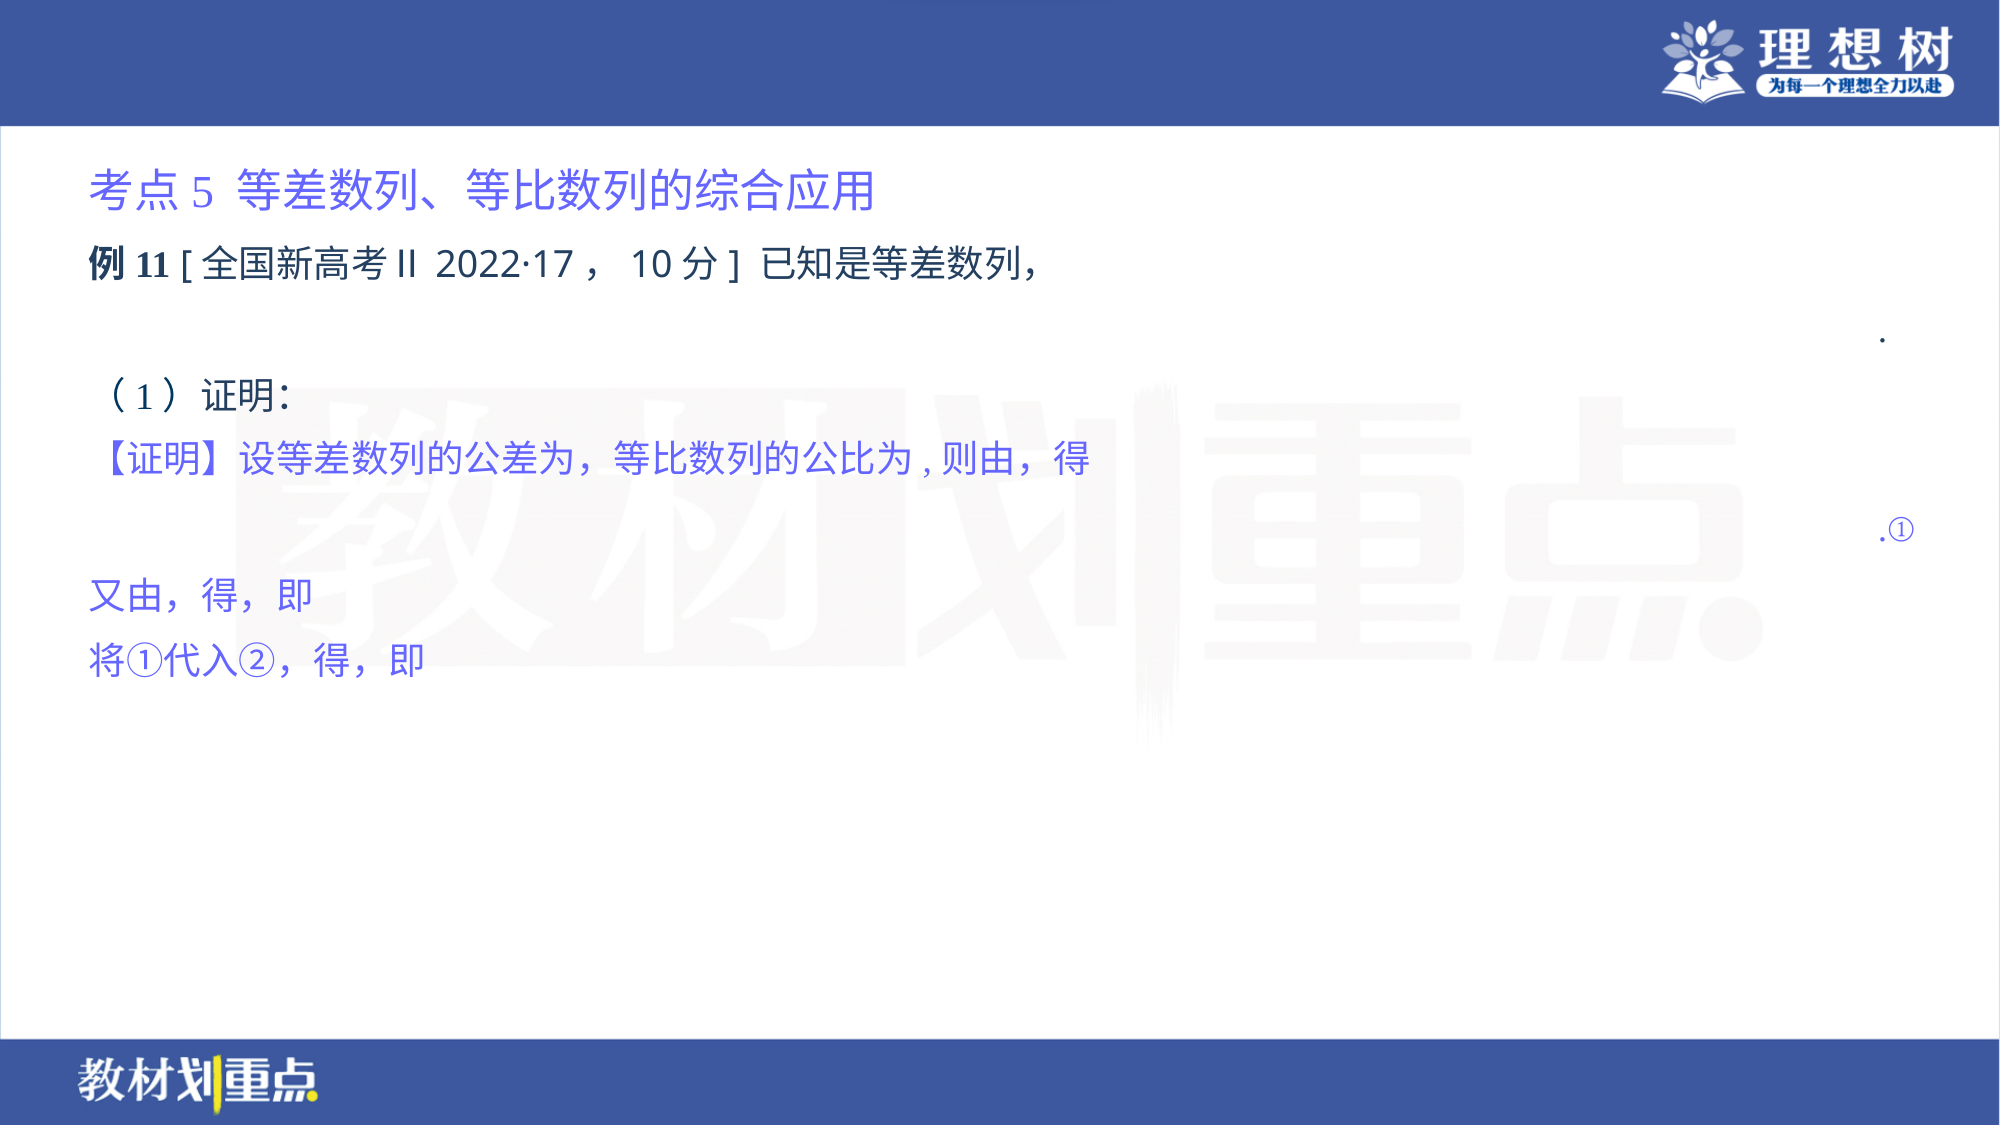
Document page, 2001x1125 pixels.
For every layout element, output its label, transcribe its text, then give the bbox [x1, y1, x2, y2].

picture [0, 0, 2000, 1125]
text_box 考点5 等差数列、等比数列的综合应用 [88, 135, 1911, 276]
